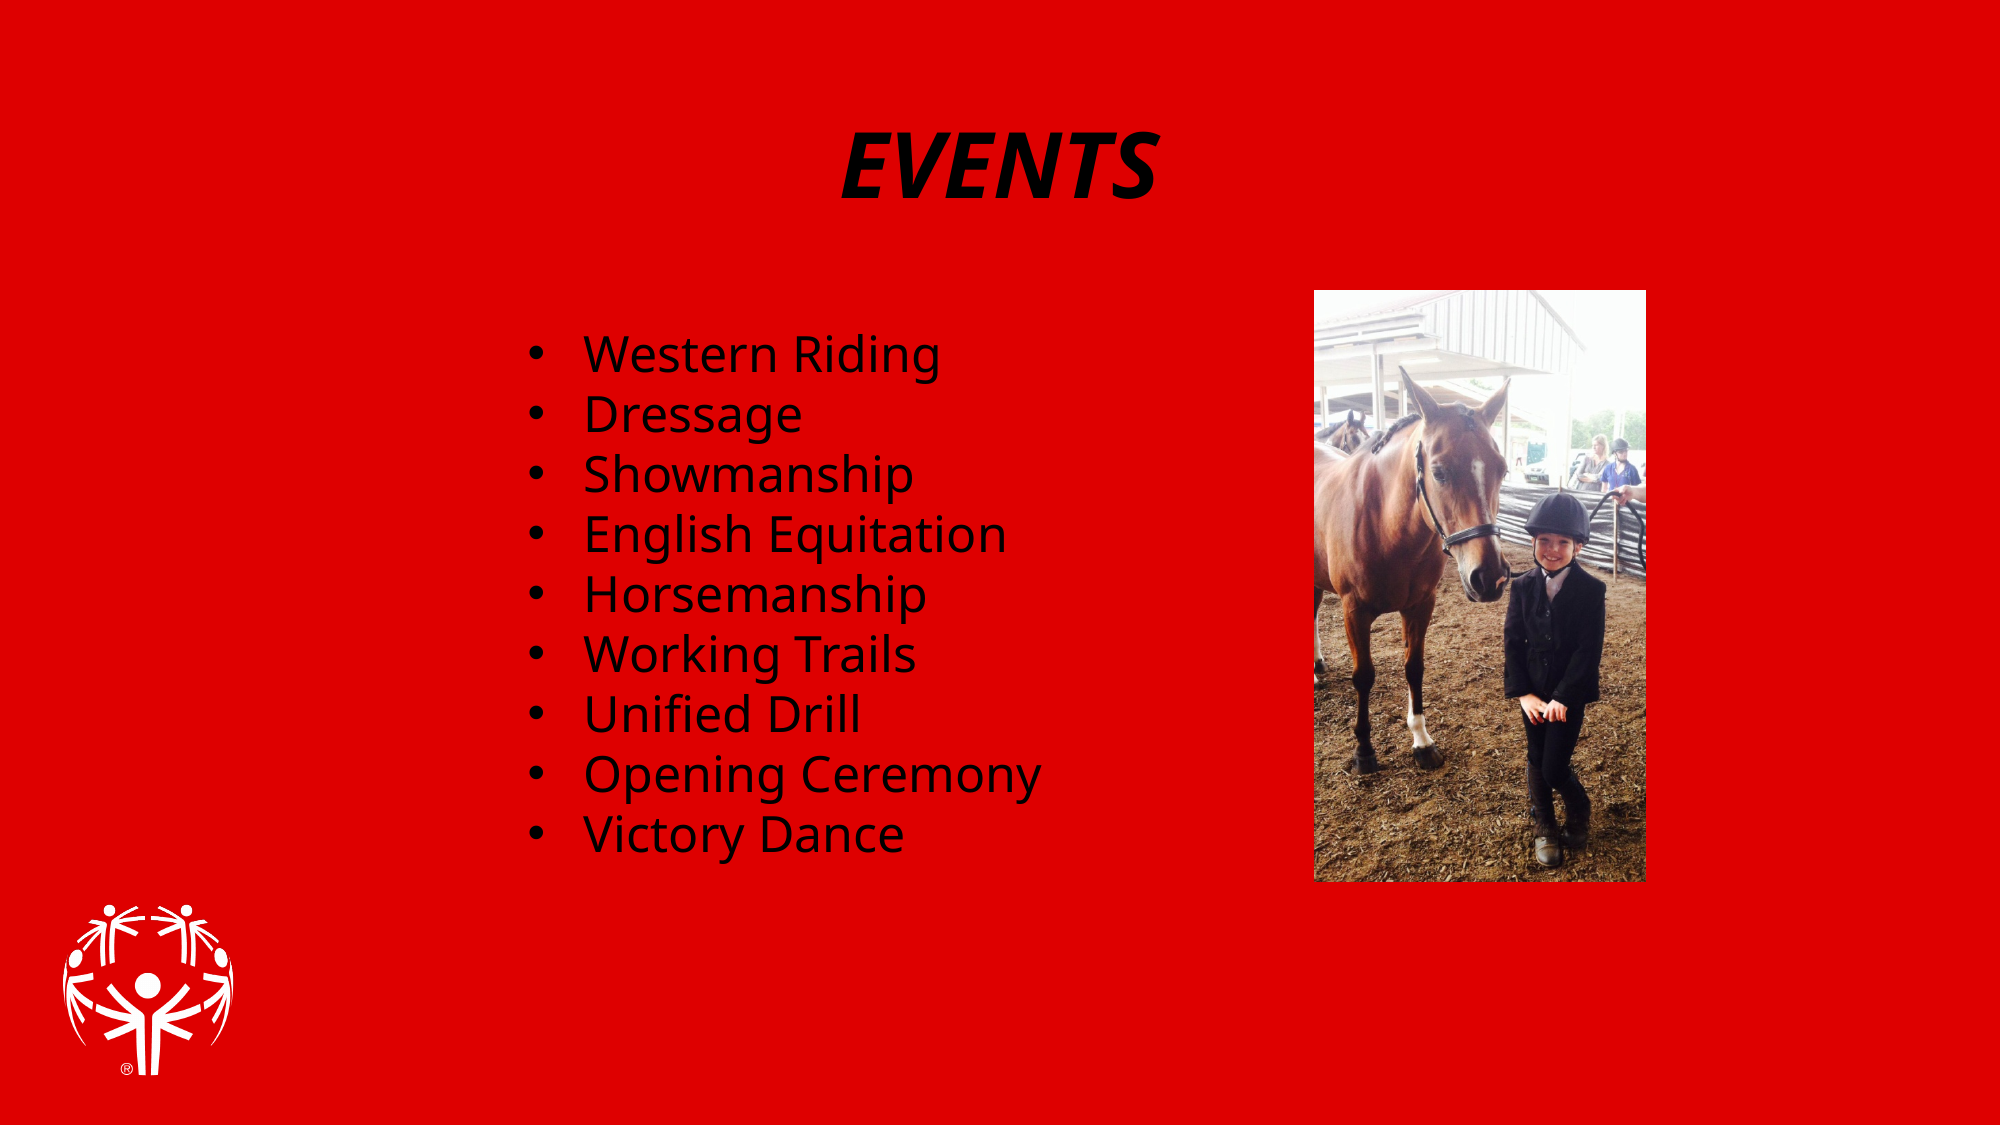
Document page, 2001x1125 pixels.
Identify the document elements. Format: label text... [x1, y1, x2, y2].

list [0, 881, 287, 1098]
title EVENTS [137, 59, 1863, 278]
text_box Western Riding Dressage Showmanship English Equitation Horsemanship Working Trails Unified Drill Opening Ceremony Victory Dance [512, 315, 1261, 870]
picture [1314, 290, 1646, 882]
